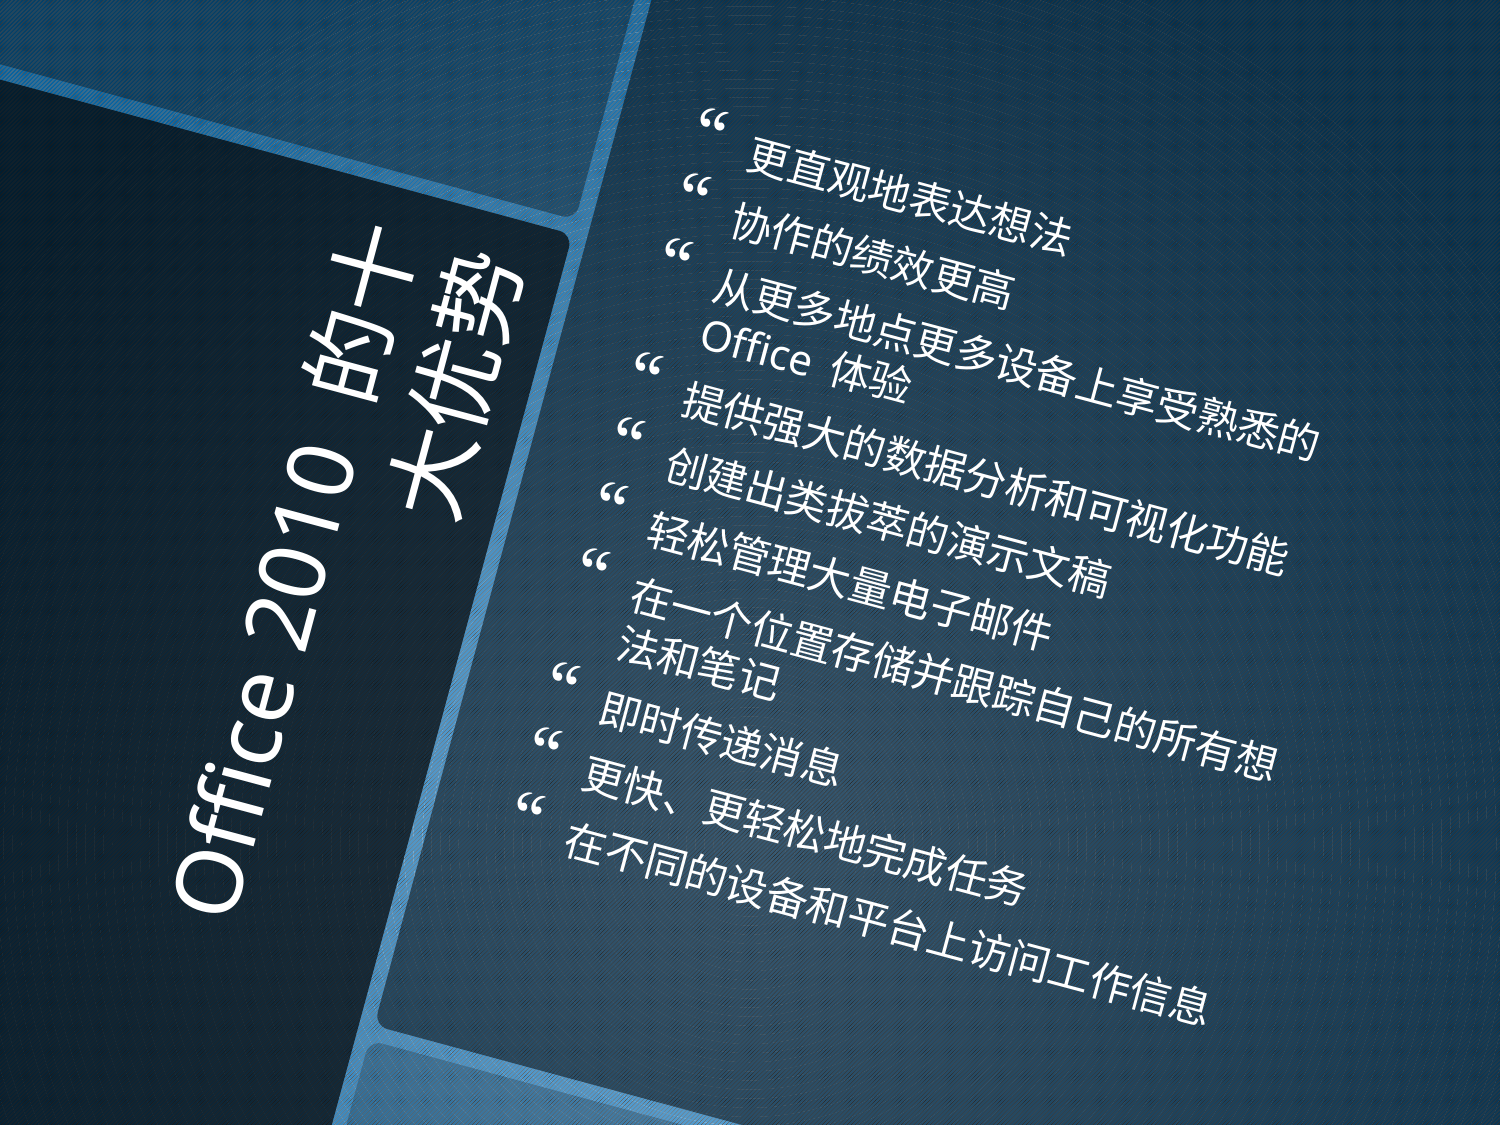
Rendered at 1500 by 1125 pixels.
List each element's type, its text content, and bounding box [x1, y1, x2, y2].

title Office 2010 的十大优势 [69, 181, 554, 1056]
list 更直观地表达想法 协作的绩效更高 从更多地点更多设备上享受熟悉的 Office 体验 提供强大的数据分析和可视化功能 创建出类拔萃的演示文稿 轻松管理大量电子邮件 在一个位置存储并跟踪自己的所有想法和笔记 即时传递消息 更快、更轻松地完成任务 在不同的设备和平台上访问工作信息 [475, 72, 1430, 1076]
